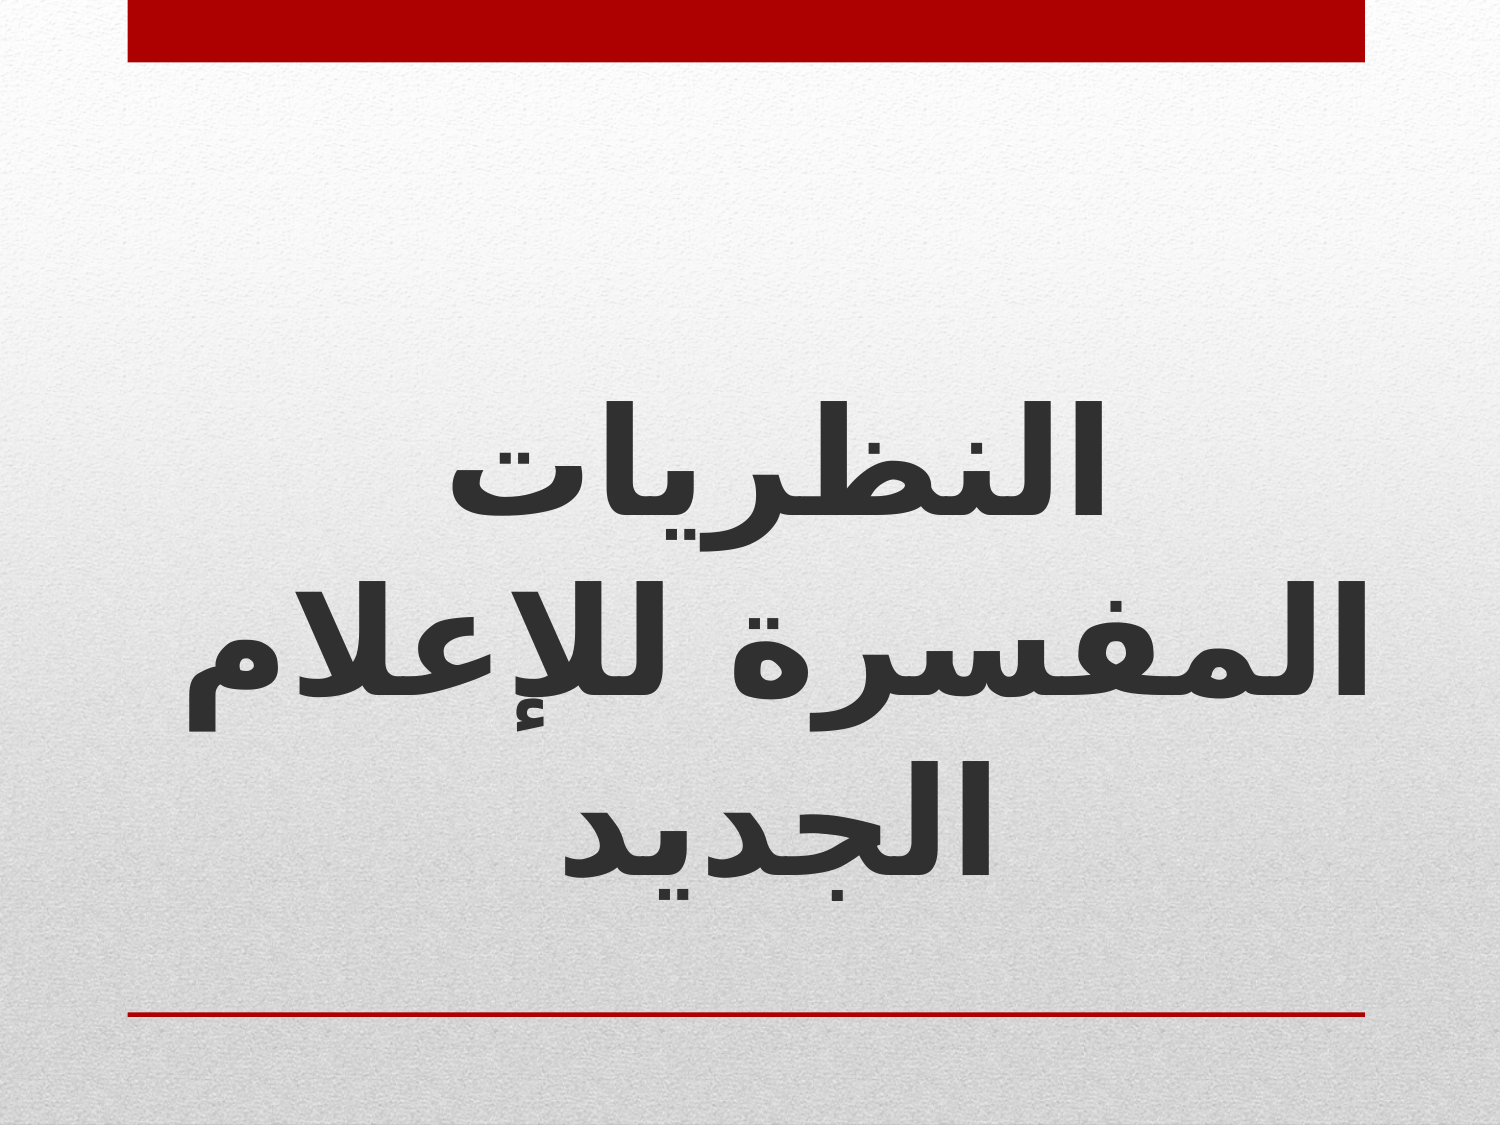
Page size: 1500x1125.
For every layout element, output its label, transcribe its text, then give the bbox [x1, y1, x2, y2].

subtitle النظريات المفسرة للإعلام الجديد [123, 432, 1436, 764]
